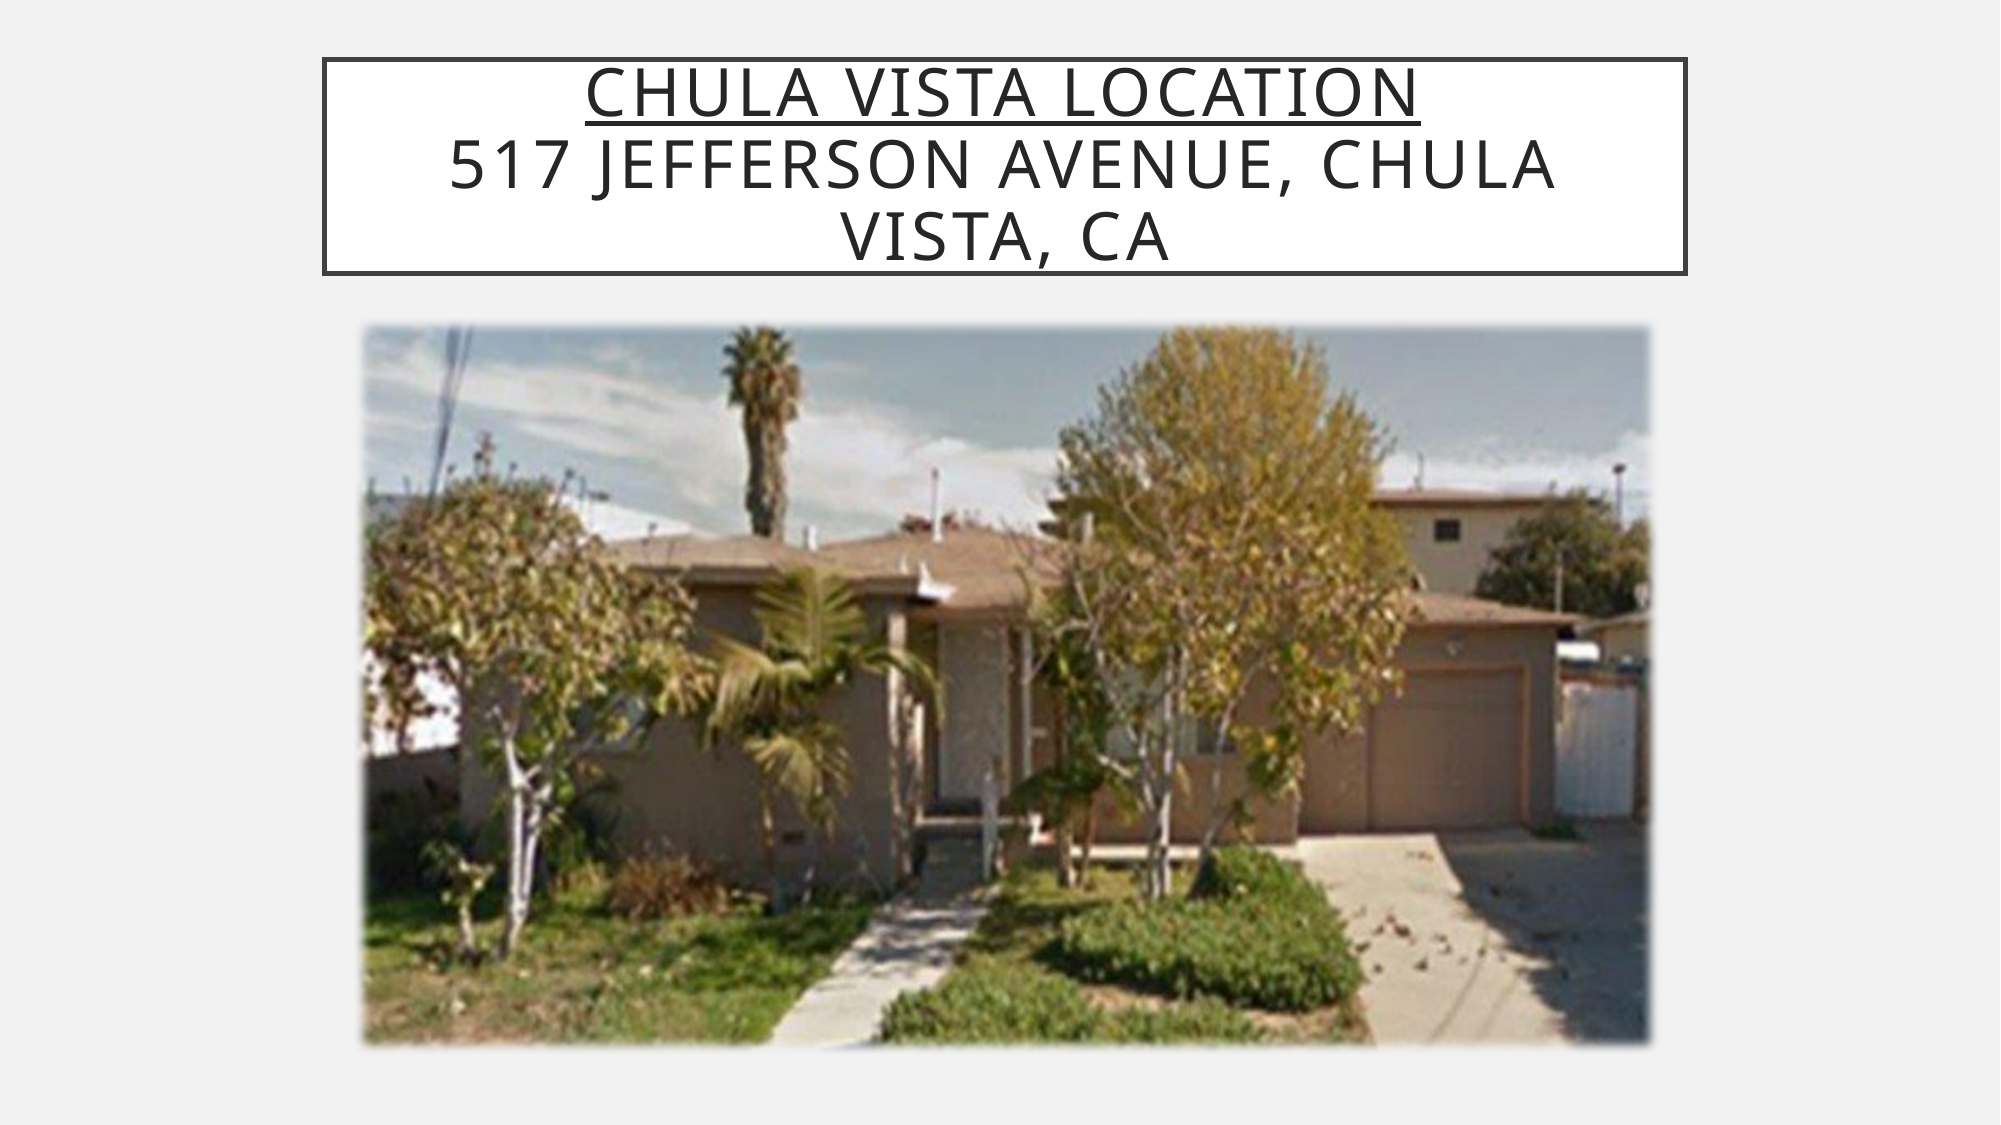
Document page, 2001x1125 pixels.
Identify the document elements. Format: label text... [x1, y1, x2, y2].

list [354, 317, 1660, 1056]
title Chula Vista Location 517 Jefferson Avenue, Chula Vista, CA [322, 57, 1688, 276]
